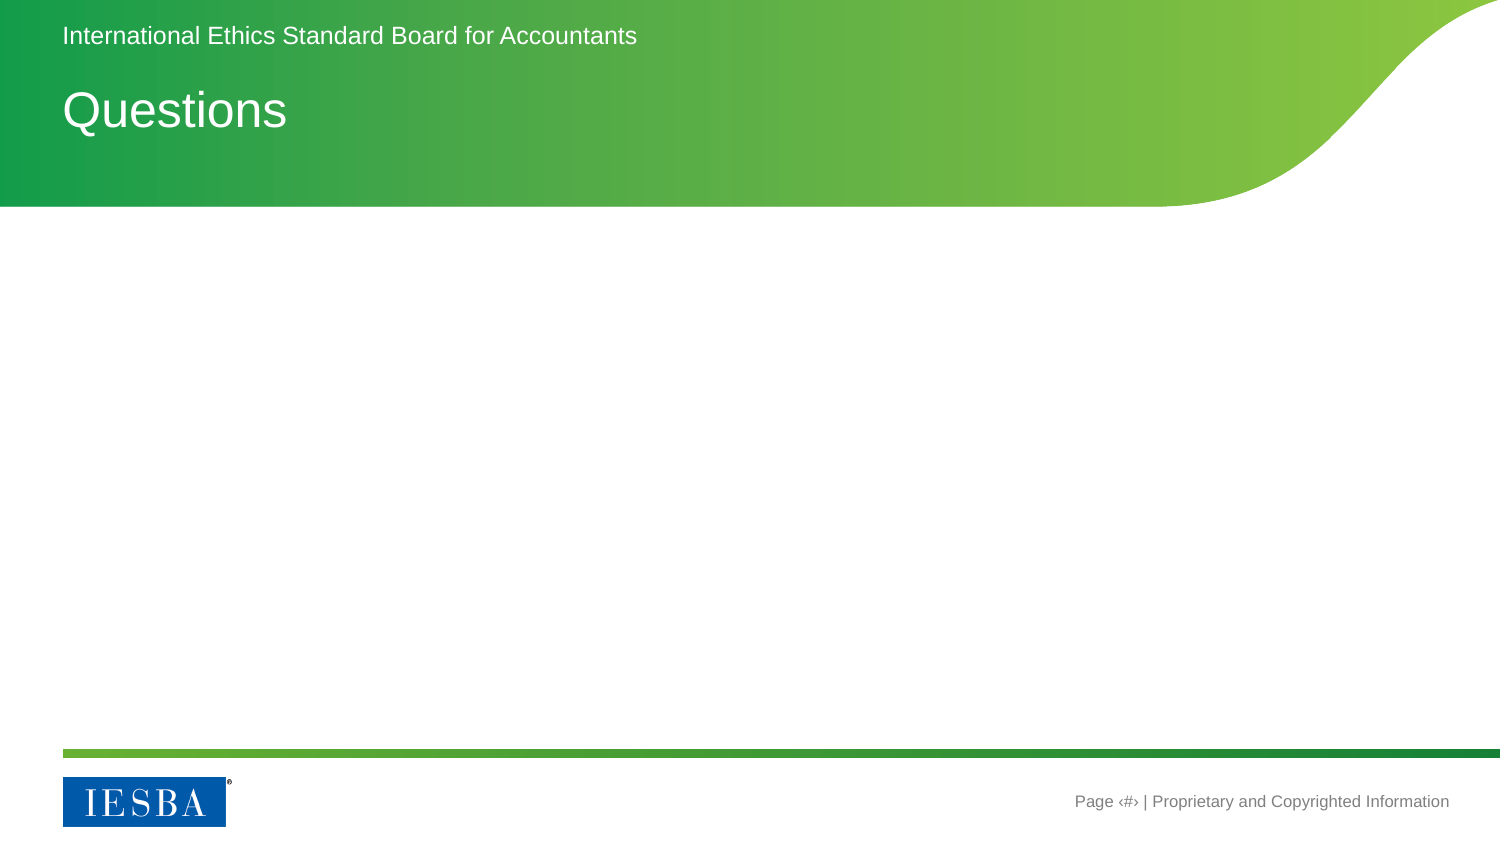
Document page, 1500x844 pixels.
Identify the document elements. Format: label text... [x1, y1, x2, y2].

picture [0, 0, 1500, 207]
list International Ethics Standard Board for Accountants [61, 19, 913, 58]
picture [63, 777, 232, 827]
title Questions [61, 74, 1301, 142]
